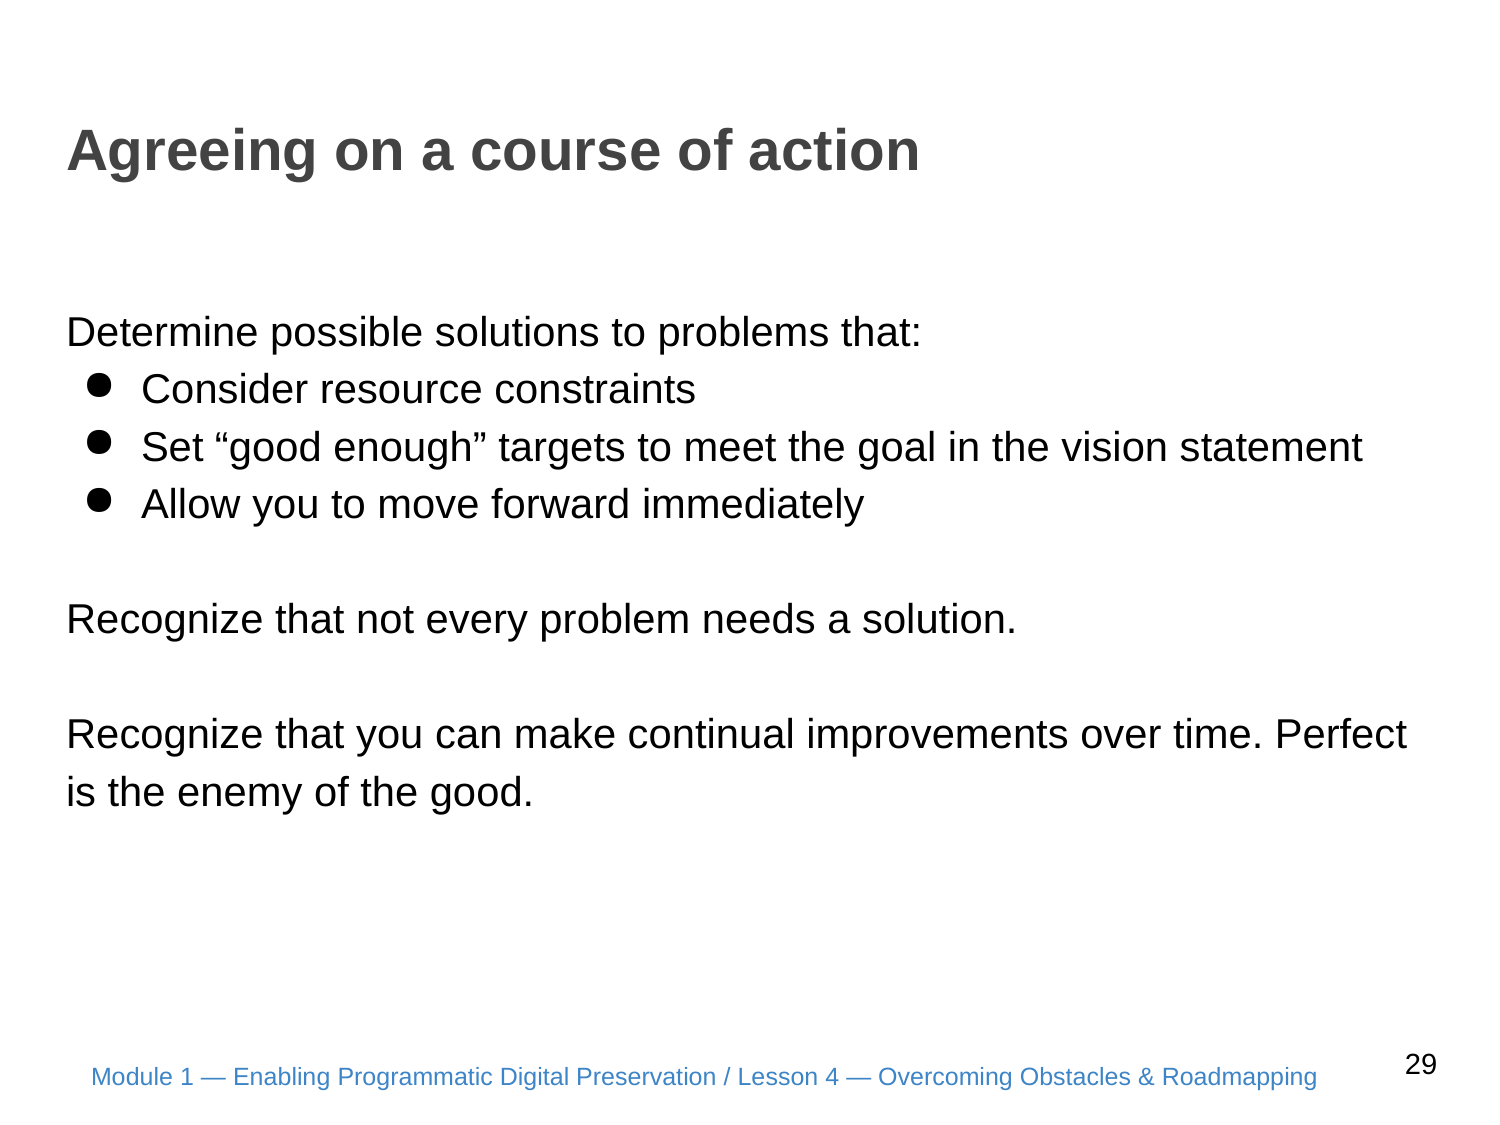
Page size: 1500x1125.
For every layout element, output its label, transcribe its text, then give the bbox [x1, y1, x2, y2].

text_box Module 1 — Enabling Programmatic Digital Preservation / Lesson 4 — Overcoming Obstacles & Roadmapping [76, 1044, 1433, 1105]
slide_number 29 [1389, 1019, 1480, 1106]
title Agreeing on a course of action [51, 97, 1449, 223]
list Determine possible solutions to problems that: Consider resource constraints Set “good enough” targets to meet the goal in the vision statement Allow you to move forward immediately Recognize that not every problem needs a solution. Recognize that you can make continual improvements over time. Perfect is the enemy of the good. [51, 282, 1449, 1000]
